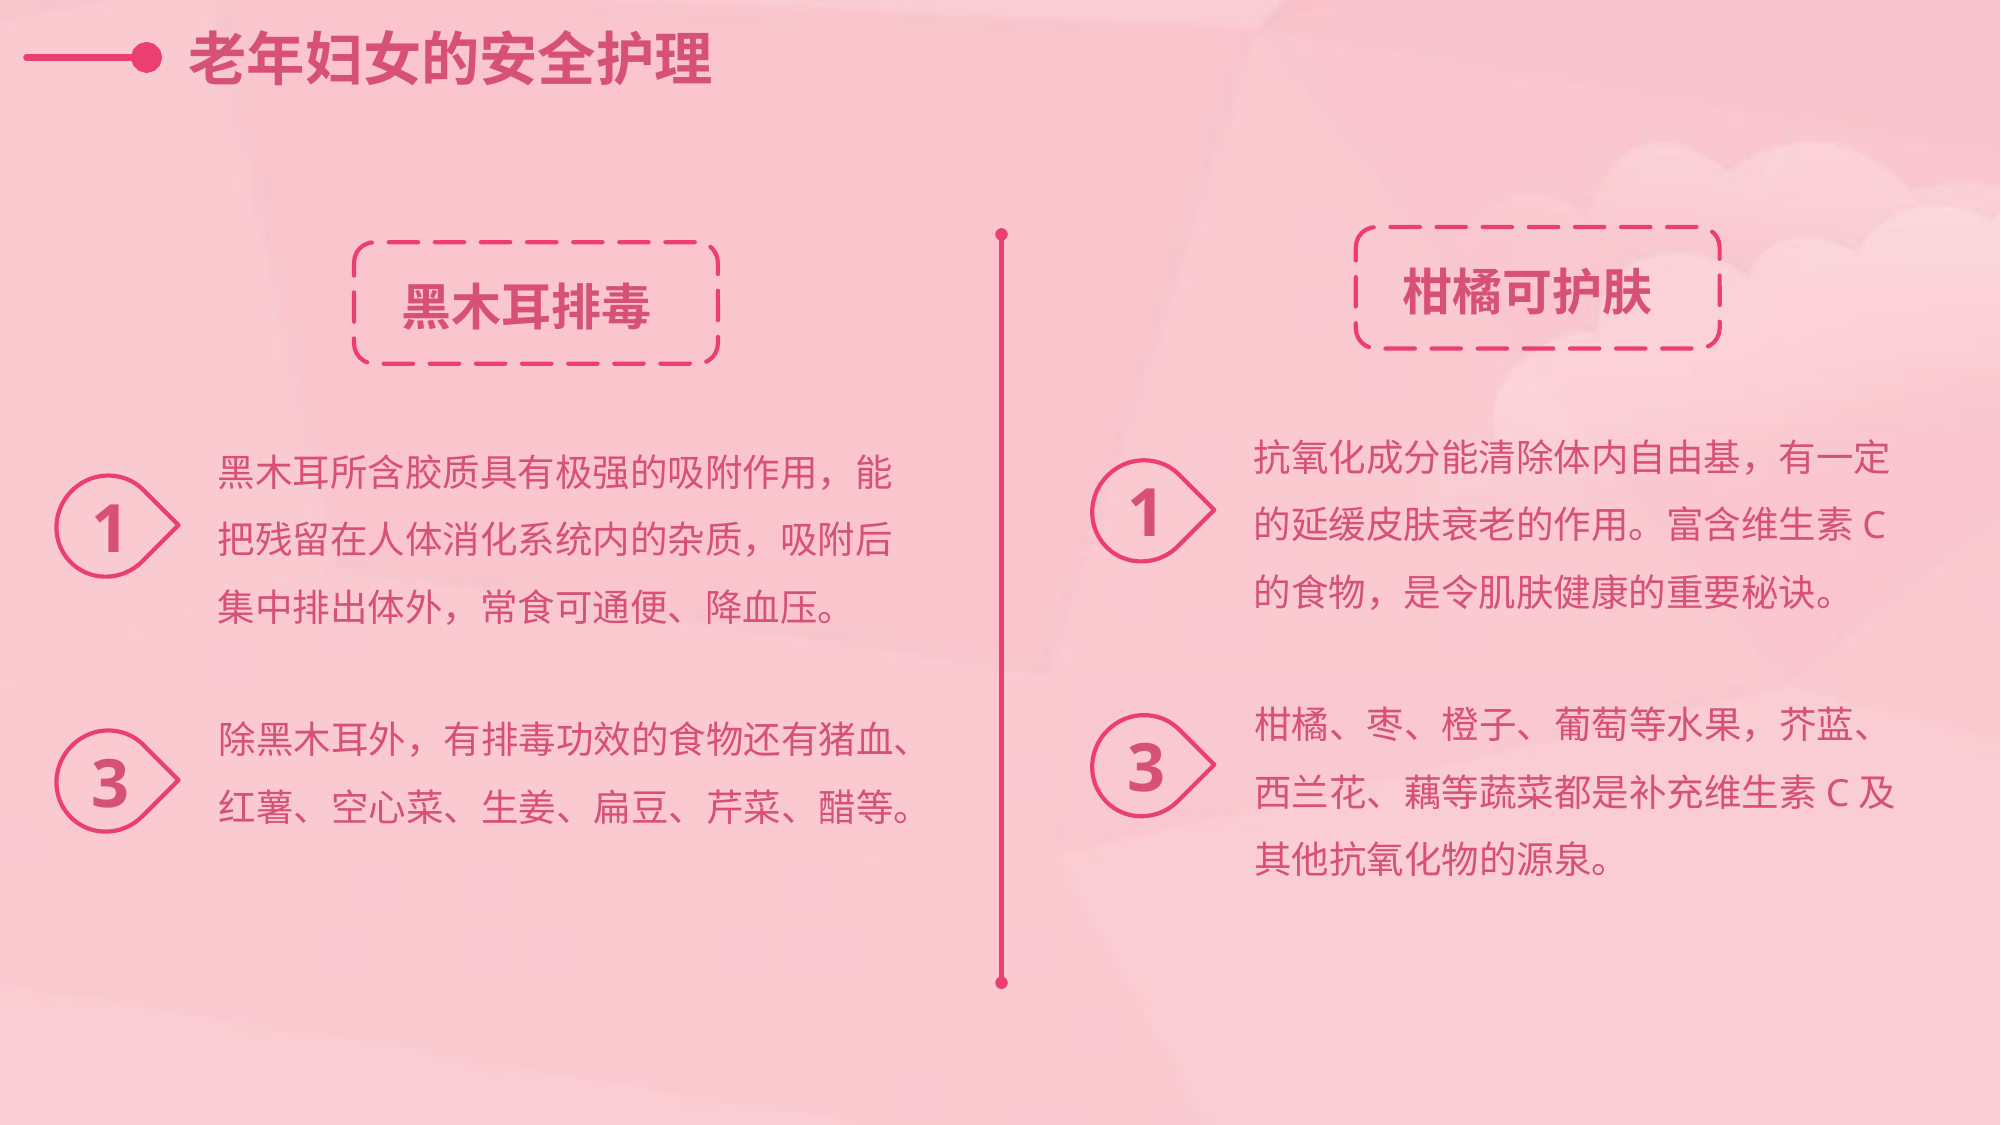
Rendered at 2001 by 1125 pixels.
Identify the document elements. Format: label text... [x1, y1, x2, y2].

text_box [354, 242, 718, 364]
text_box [1091, 671, 1922, 891]
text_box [55, 418, 930, 639]
text_box 老年妇女的安全护理 [173, 14, 728, 100]
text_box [55, 686, 931, 831]
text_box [1355, 226, 1720, 349]
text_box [1091, 403, 1922, 624]
